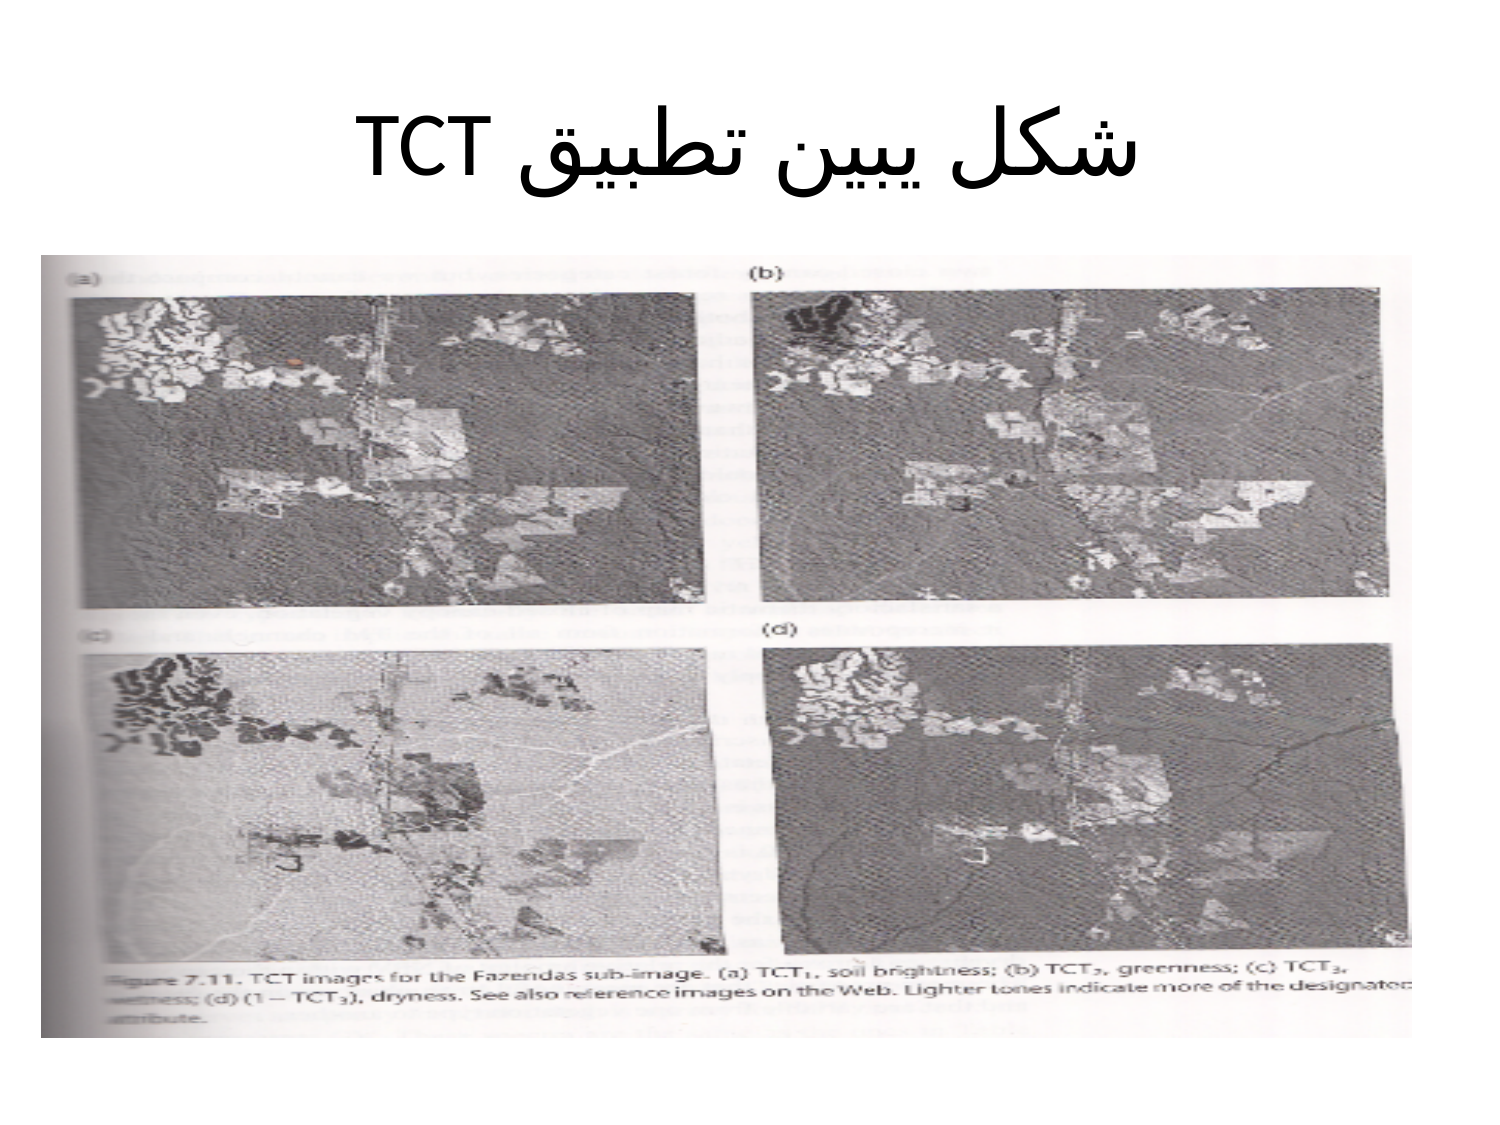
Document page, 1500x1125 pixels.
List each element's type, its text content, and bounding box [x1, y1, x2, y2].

title شكل يبين تطبيق TCT [75, 45, 1425, 233]
picture [41, 255, 1412, 1038]
